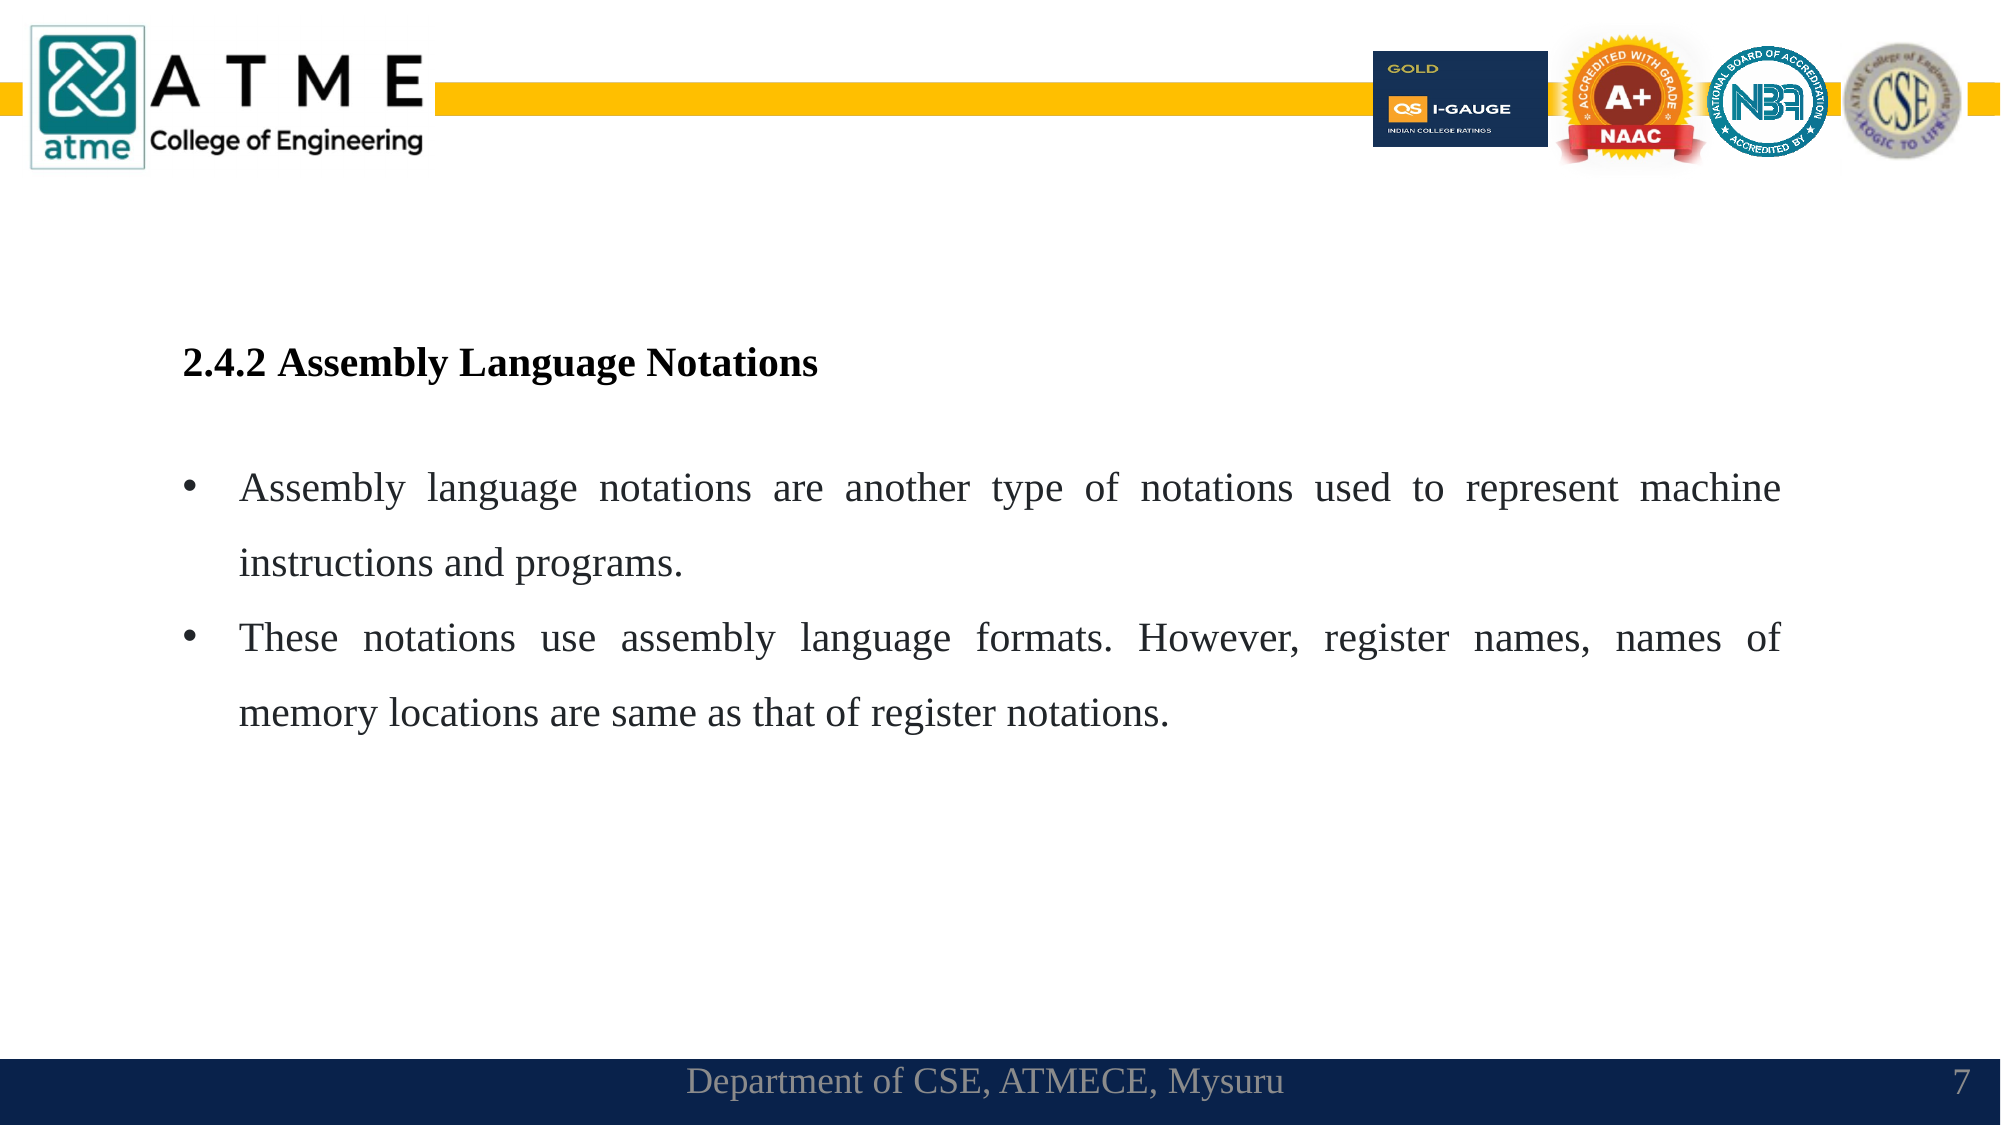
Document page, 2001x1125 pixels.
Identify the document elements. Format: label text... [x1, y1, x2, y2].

text_box 2.4.2 Assembly Language Notations Assembly language notations are another type of notations used to represent machine instructions and programs. These notations use assembly language formats. However, register names, names of memory locations are same as that of register notations. [168, 327, 1798, 793]
picture [1840, 26, 1968, 176]
picture [22, 15, 435, 178]
picture [0, 1059, 2001, 1125]
picture [1373, 20, 1828, 180]
footer Department of CSE, ATMECE, Mysuru [501, 1056, 1470, 1102]
slide_number 7 [1511, 1057, 1972, 1103]
